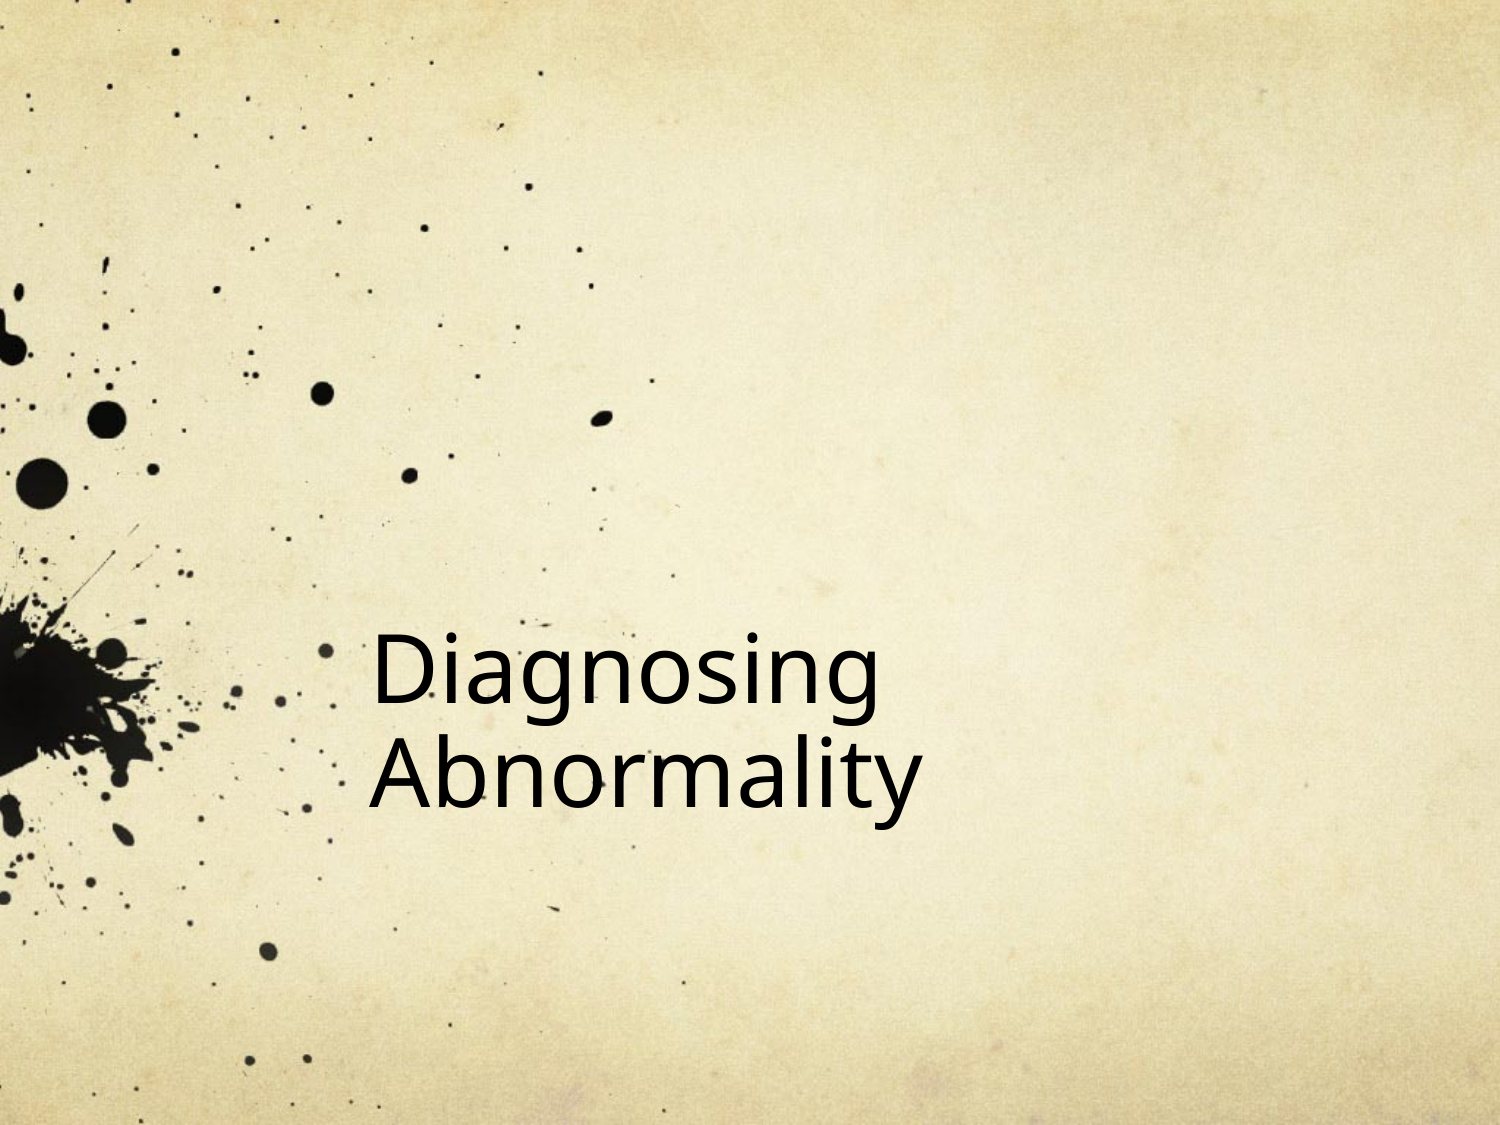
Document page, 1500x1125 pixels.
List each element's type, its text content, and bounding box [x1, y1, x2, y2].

title Diagnosing Abnormality [362, 512, 1425, 827]
picture [0, 0, 1500, 1125]
